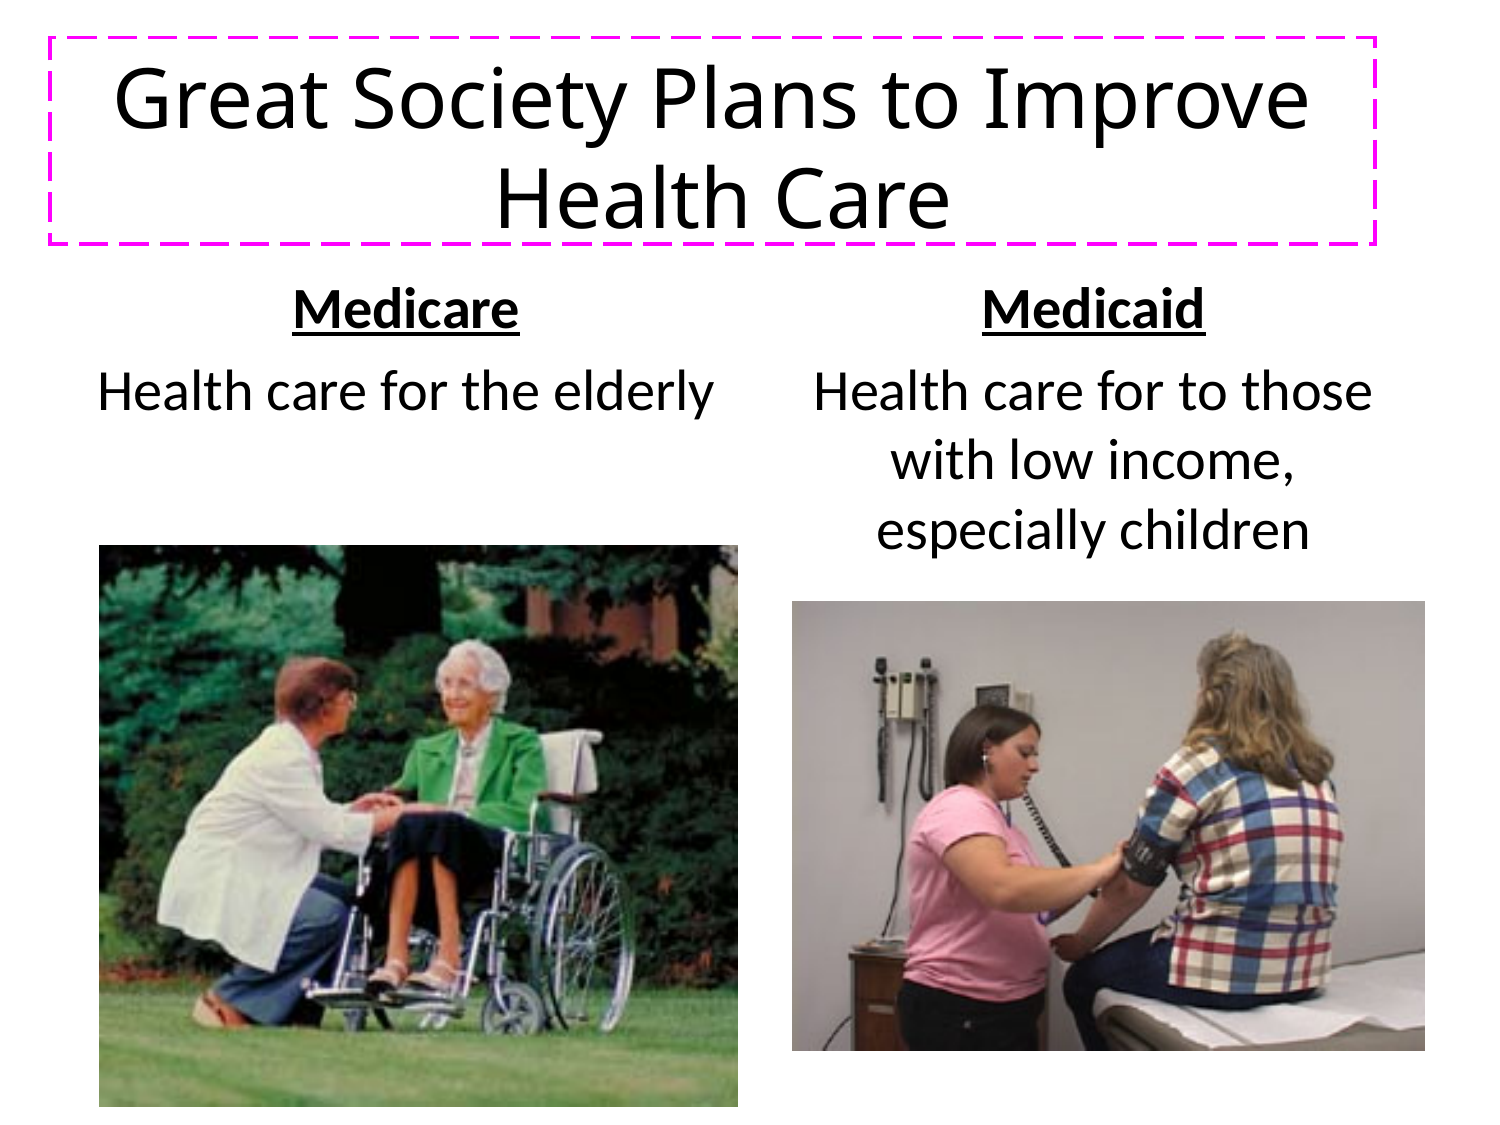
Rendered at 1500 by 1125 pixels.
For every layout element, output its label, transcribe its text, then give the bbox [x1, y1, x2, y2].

list Medicare Health care for the elderly [75, 262, 738, 1005]
list Medicaid Health care for to those with low income, especially children [762, 262, 1425, 1005]
picture [792, 601, 1426, 1051]
text_box Great Society Plans to Improve Health Care [49, 37, 1375, 244]
picture [98, 545, 738, 1107]
